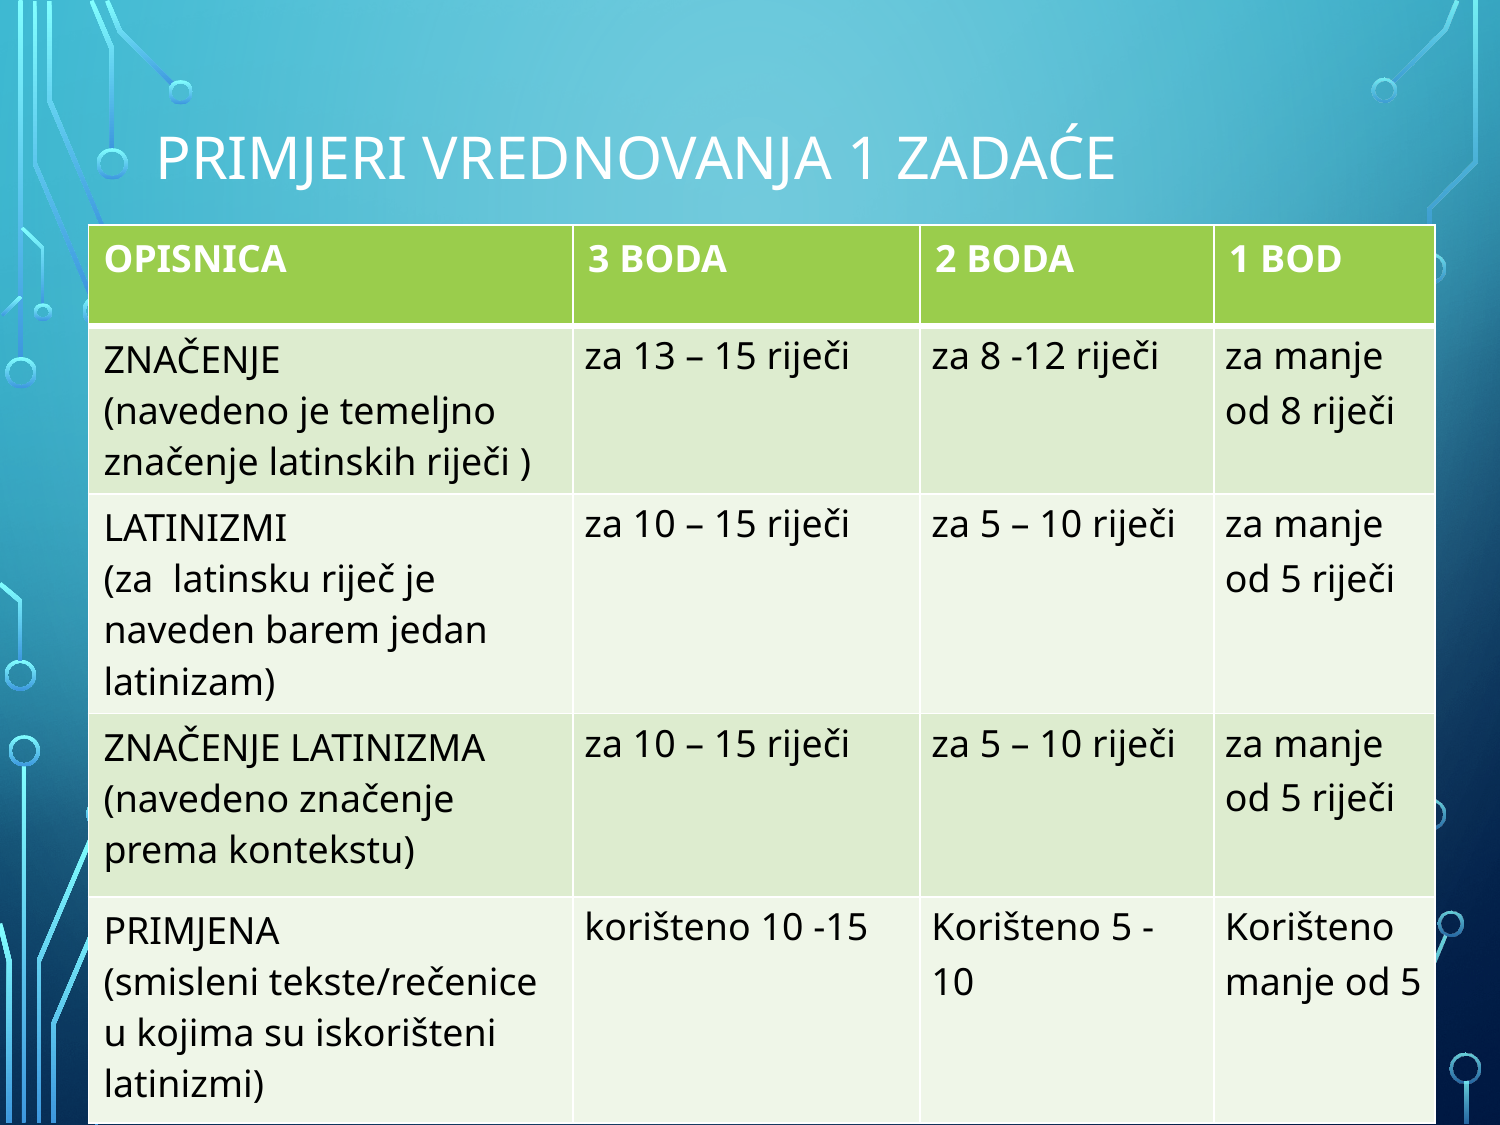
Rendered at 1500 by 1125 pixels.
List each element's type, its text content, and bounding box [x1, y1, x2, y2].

table_cell za 8 -12 riječi [921, 329, 1213, 493]
table_cell za manje od 8 riječi [1215, 329, 1434, 493]
table_header 1 BOD [1215, 226, 1434, 323]
table_cell za manje od 5 riječi [1215, 495, 1434, 713]
table_cell za manje od 5 riječi [1215, 714, 1434, 896]
table_cell za 13 – 15 riječi [574, 329, 919, 493]
table_cell za 5 – 10 riječi [921, 714, 1213, 896]
table_cell za 5 – 10 riječi [921, 495, 1213, 713]
table_cell ZNAČENJE (navedeno je temeljno značenje latinskih riječi ) [89, 329, 572, 493]
table_header 3 BODA [574, 226, 919, 323]
table_cell LATINIZMI (za latinsku riječ je naveden barem jedan latinizam) [89, 495, 572, 713]
table_cell za 10 – 15 riječi [574, 714, 919, 896]
table_cell PRIMJENA (smisleni tekste/rečenice u kojima su iskorišteni latinizmi) [89, 898, 572, 1122]
table_cell Korišteno 5 - 10 [921, 898, 1213, 1122]
table_header OPISNICA [89, 226, 572, 323]
table_cell za 10 – 15 riječi [574, 495, 919, 713]
table_cell ZNAČENJE LATINIZMA (navedeno značenje prema kontekstu) [89, 714, 572, 896]
title PRIMJERI VREDNOVANJA 1 ZADAĆE [140, 101, 1360, 220]
table_cell Korišteno manje od 5 [1215, 898, 1434, 1122]
table_header 2 BODA [921, 226, 1213, 323]
table_cell korišteno 10 -15 [574, 898, 919, 1122]
